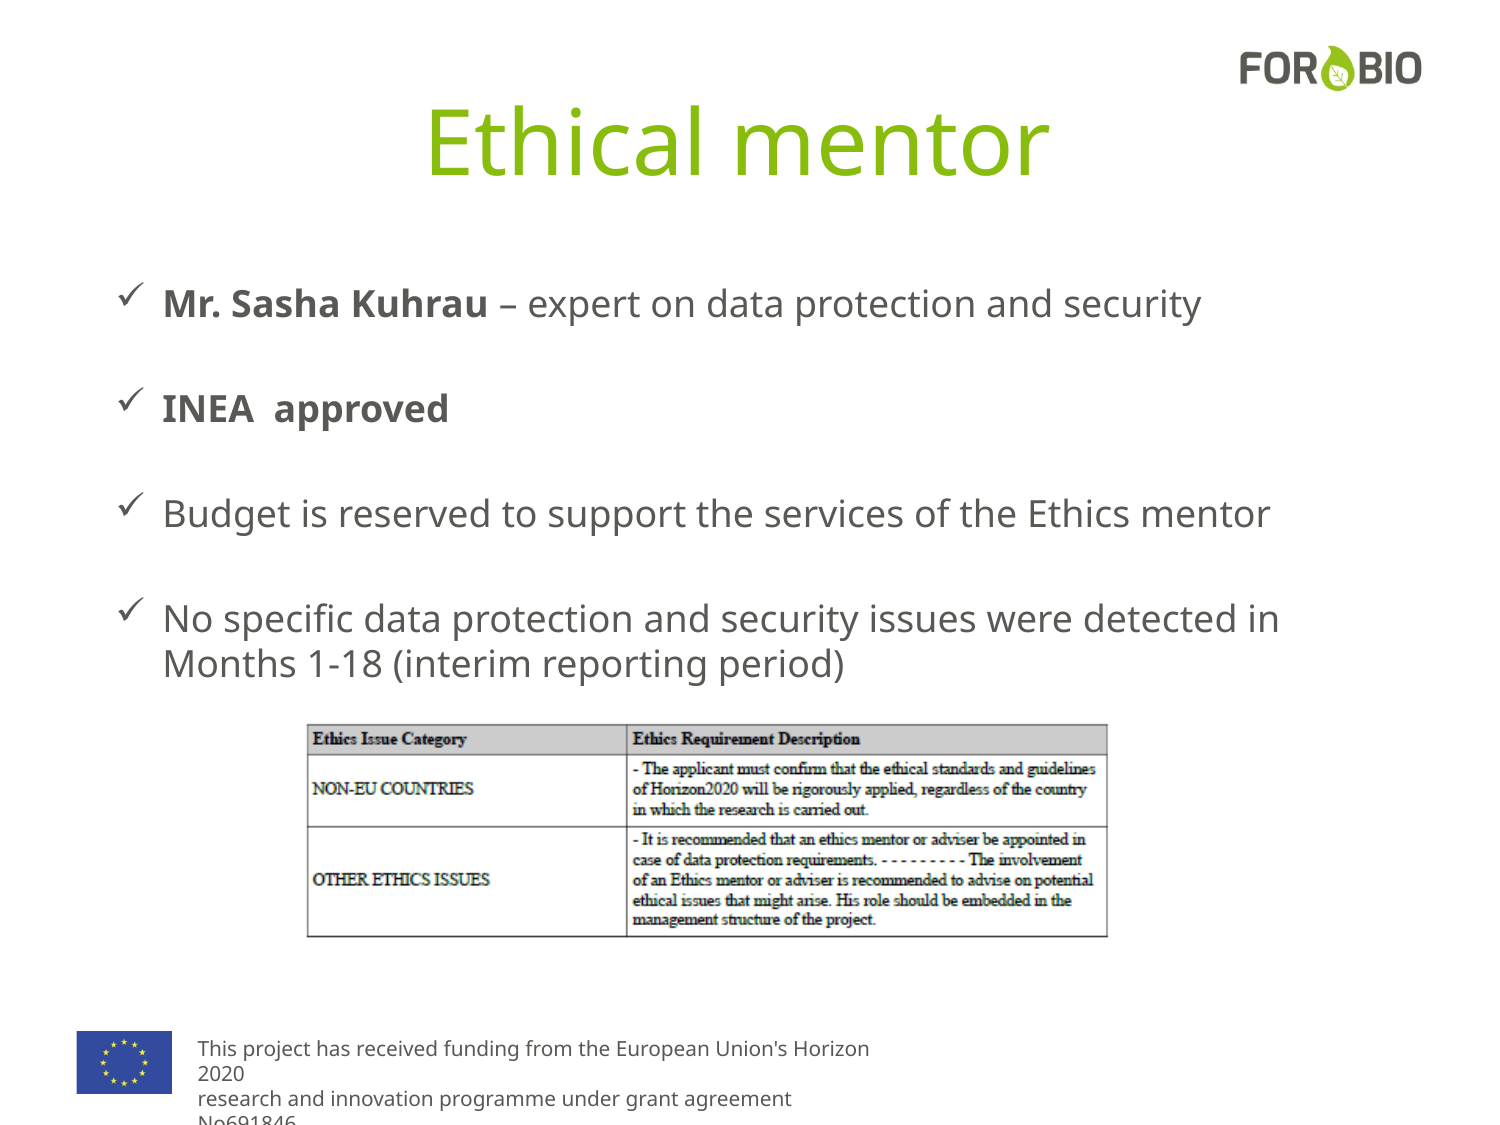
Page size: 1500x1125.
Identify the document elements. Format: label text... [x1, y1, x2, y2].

picture [1187, 23, 1473, 114]
picture [300, 714, 1119, 947]
list Mr. Sasha Kuhrau – expert on data protection and security INEA approved Budget is reserved to support the services of the Ethics mentor No specific data protection and security issues were detected in Months 1-18 (interim reporting period) [100, 219, 1436, 1024]
text_box [0, 255, 1321, 958]
picture [76, 1031, 172, 1094]
title Ethical mentor [75, 45, 1425, 233]
